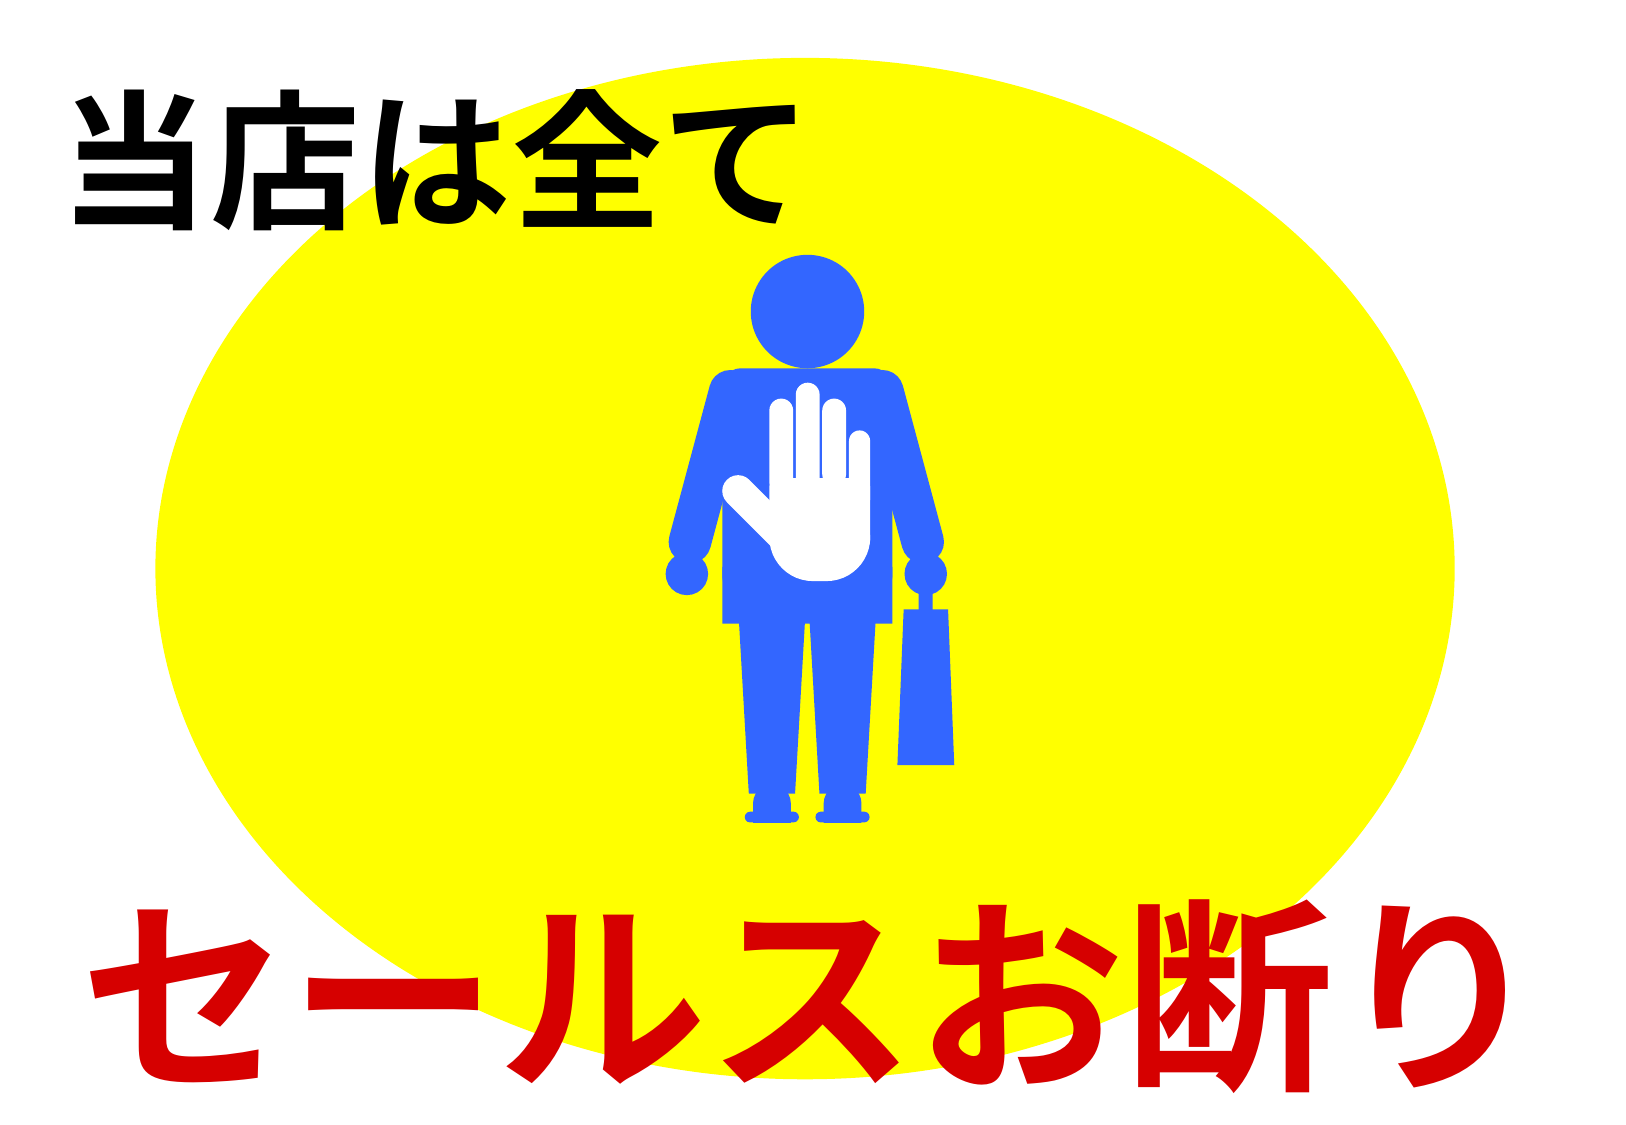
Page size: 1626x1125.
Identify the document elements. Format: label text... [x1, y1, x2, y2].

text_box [665, 254, 955, 823]
text_box [153, 255, 1457, 858]
text_box セールスお断り [0, 858, 1625, 1124]
text_box 当店は全て [44, 60, 1588, 255]
text_box [721, 55, 889, 60]
